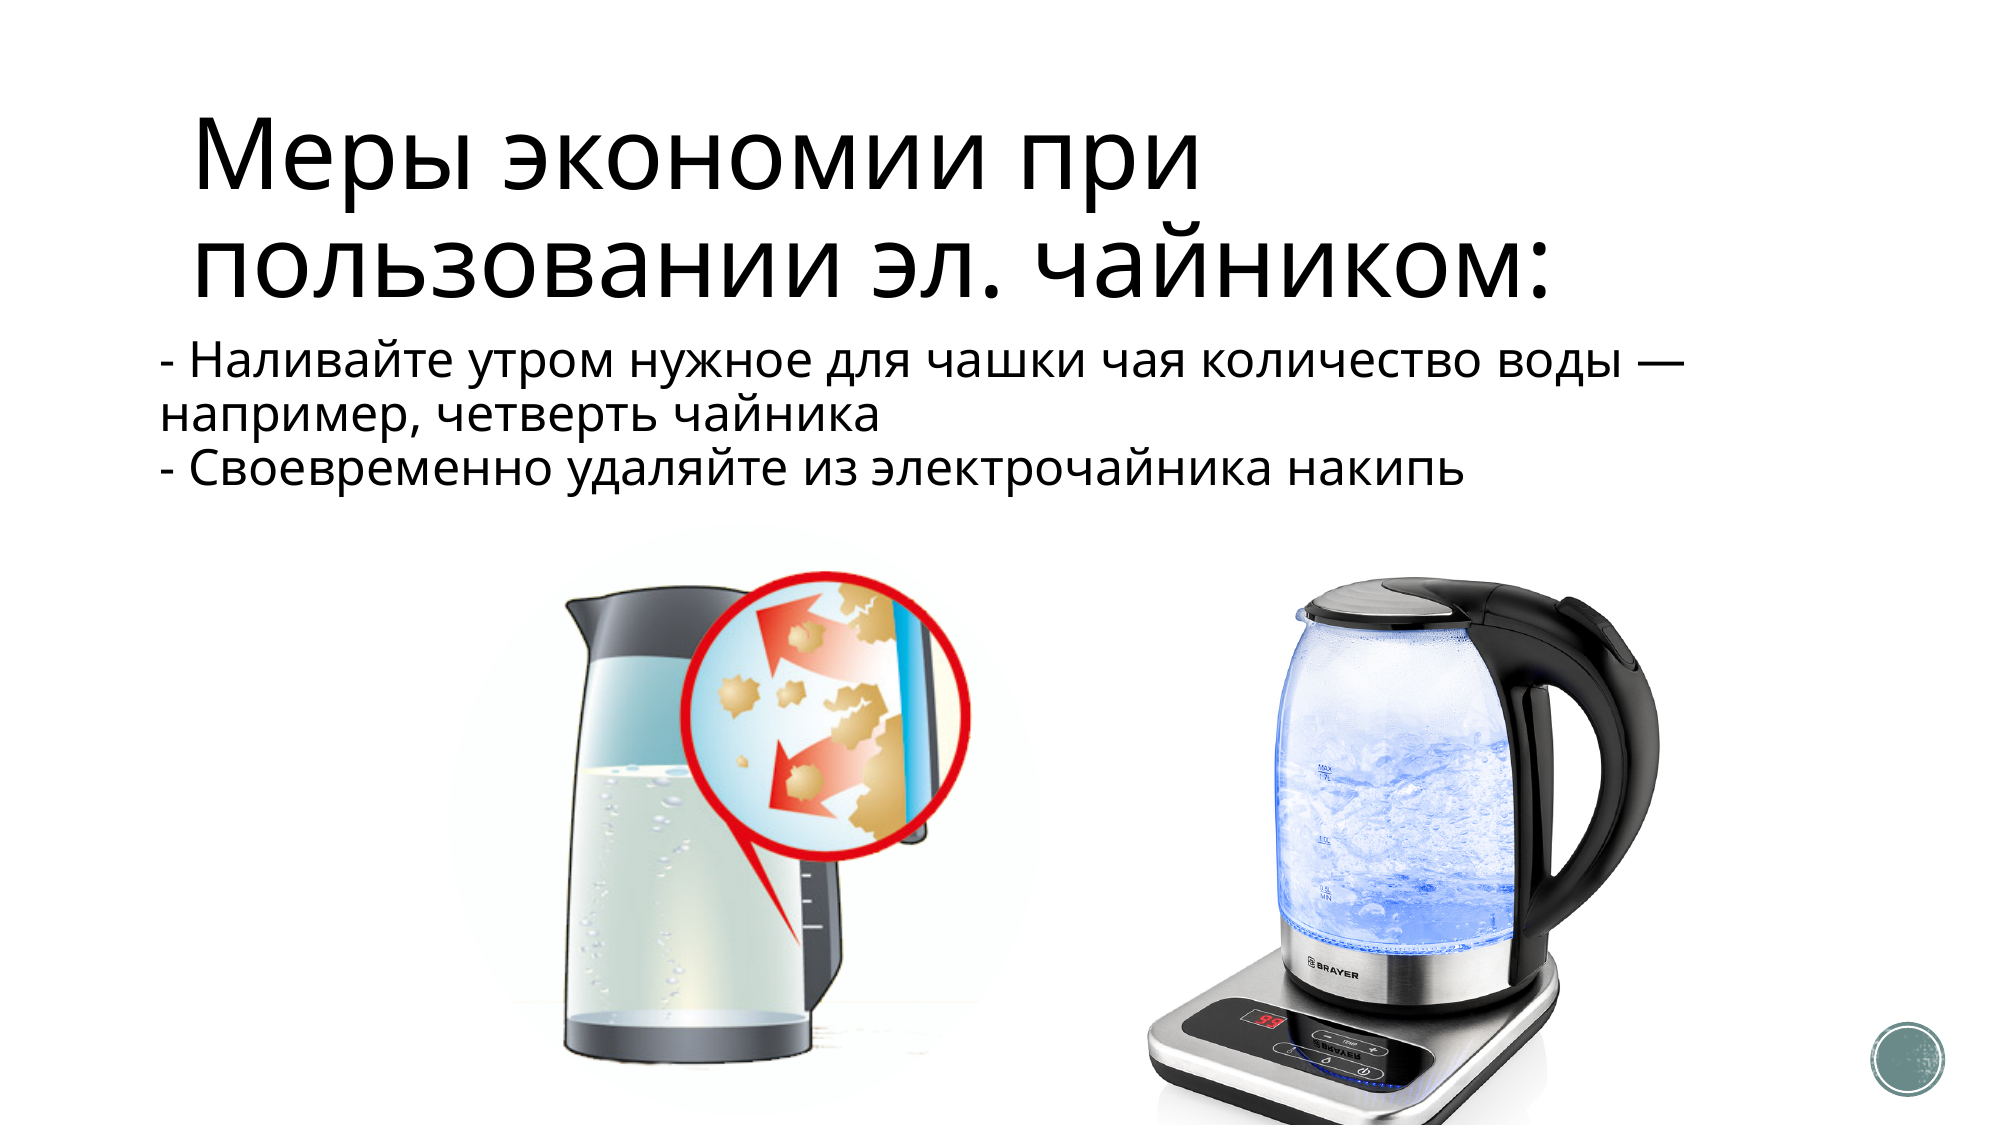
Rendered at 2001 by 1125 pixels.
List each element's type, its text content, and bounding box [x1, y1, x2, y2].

title Меры экономии при пользовании эл. чайником: [175, 79, 1826, 344]
picture [448, 520, 1041, 1125]
list - Наливайте утром нужное для чашки чая количество воды — например, четверть чайника - Своевременно удаляйте из электрочайника накипь [144, 273, 1795, 938]
picture [1147, 577, 1660, 1125]
